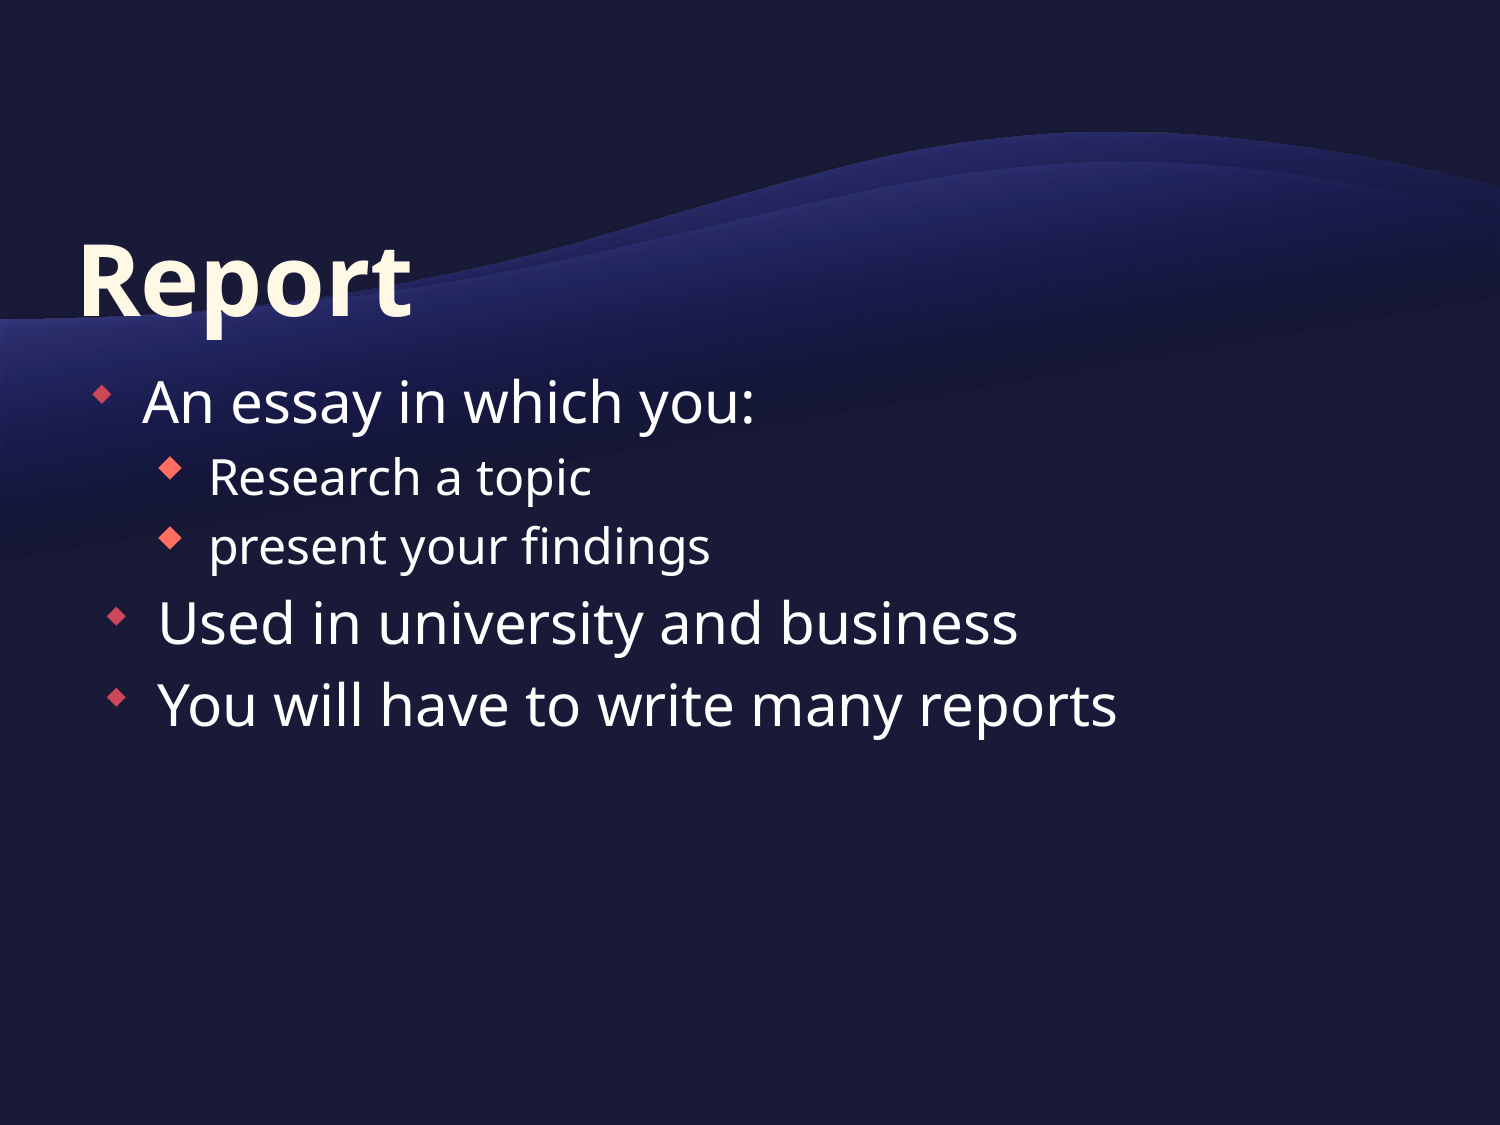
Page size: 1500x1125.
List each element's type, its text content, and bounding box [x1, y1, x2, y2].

title Report [75, 87, 1425, 338]
list An essay in which you: Research a topic present your findings Used in university and business You will have to write many reports [75, 357, 1425, 1033]
